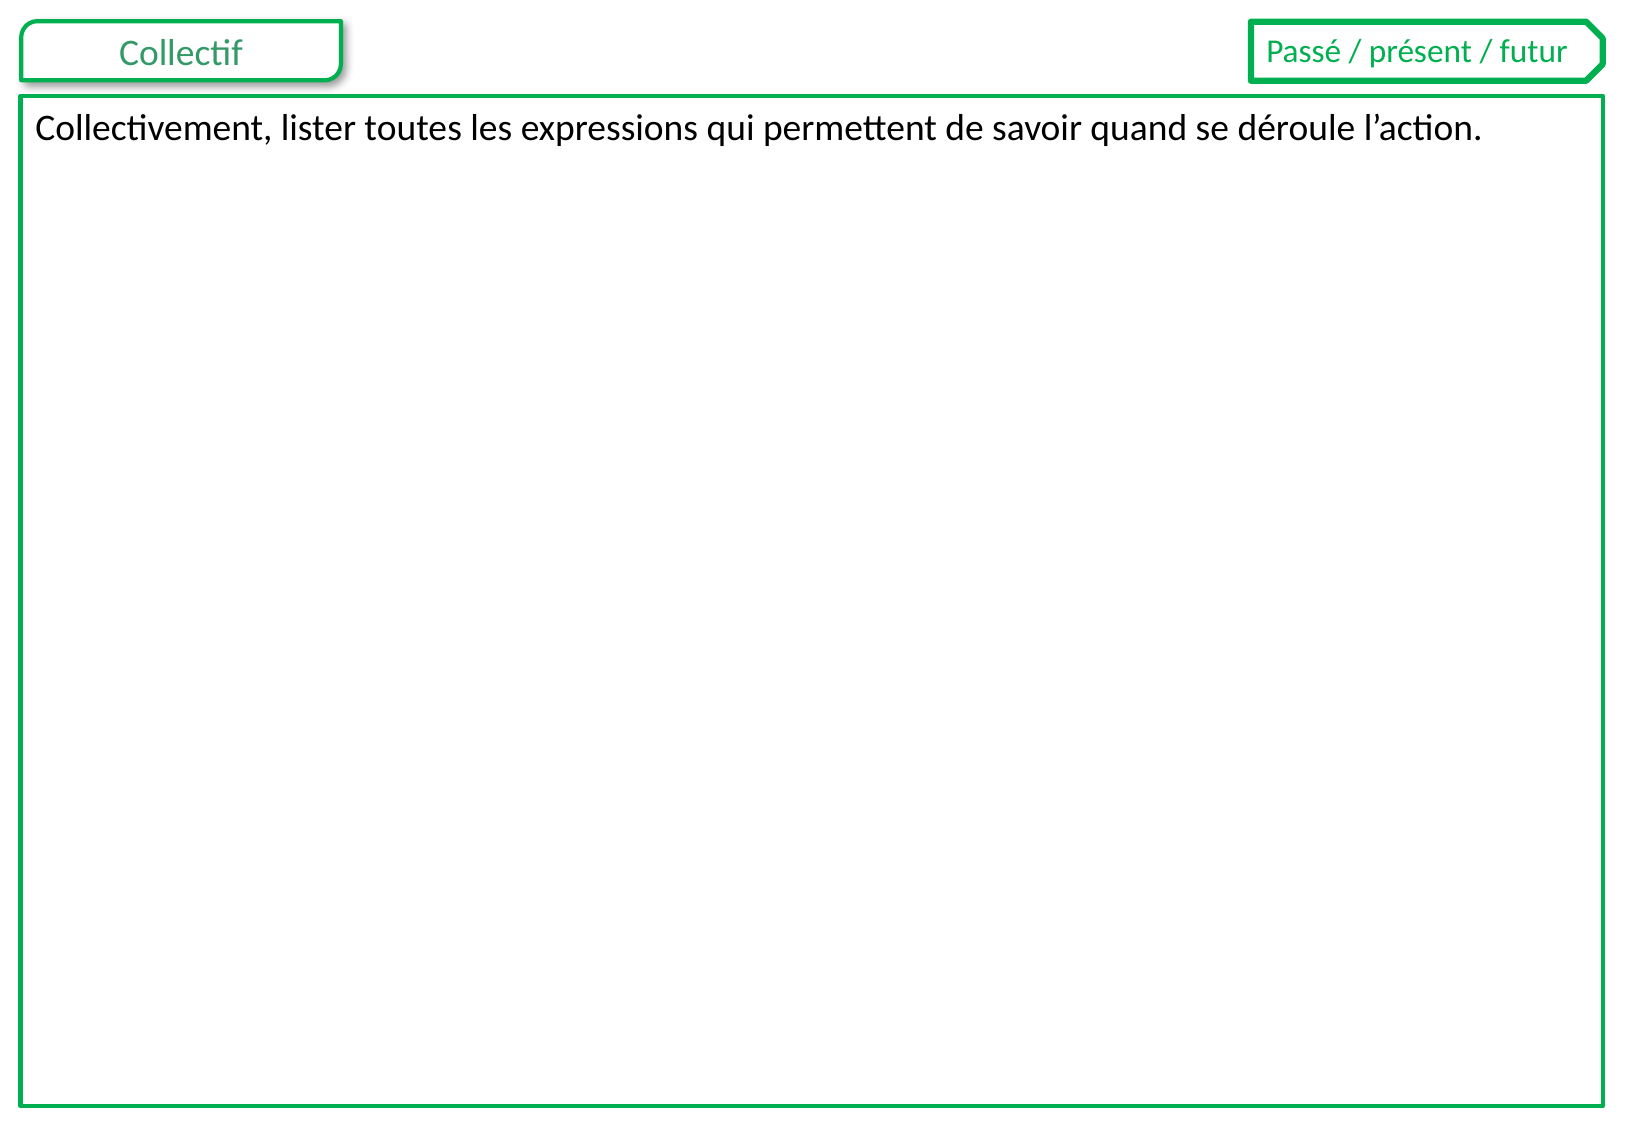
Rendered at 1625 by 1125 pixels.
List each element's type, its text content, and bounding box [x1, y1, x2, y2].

list Passé / présent / futur [1250, 21, 1584, 81]
list Collectivement, lister toutes les expressions qui permettent de savoir quand se déroule l’action. [18, 94, 1605, 1108]
